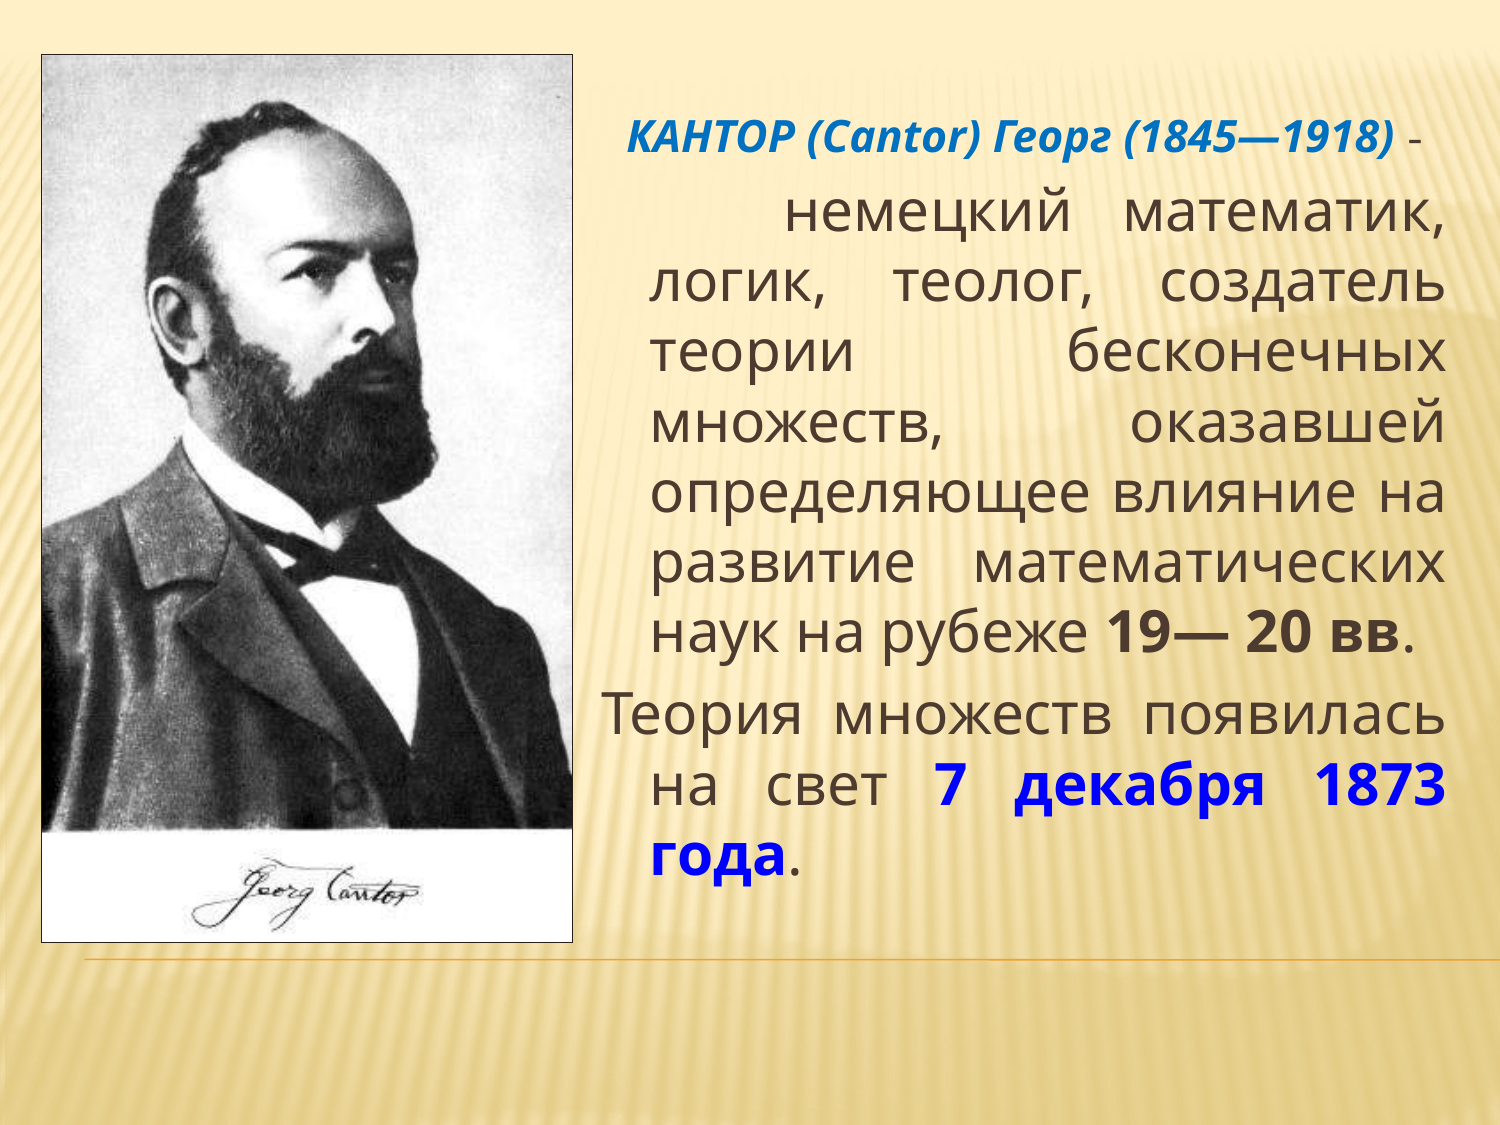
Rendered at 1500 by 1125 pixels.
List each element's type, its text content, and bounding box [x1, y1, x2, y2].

list КАНТОР (Cantor) Георг (1845—1918) - немецкий математик, логик, теолог, создатель теории бесконечных множеств, оказавшей определяющее влияние на развитие математических наук на рубеже 19— 20 вв. Теория множеств появилась на свет 7 декабря 1873 года. [586, 99, 1463, 961]
picture [40, 54, 574, 943]
